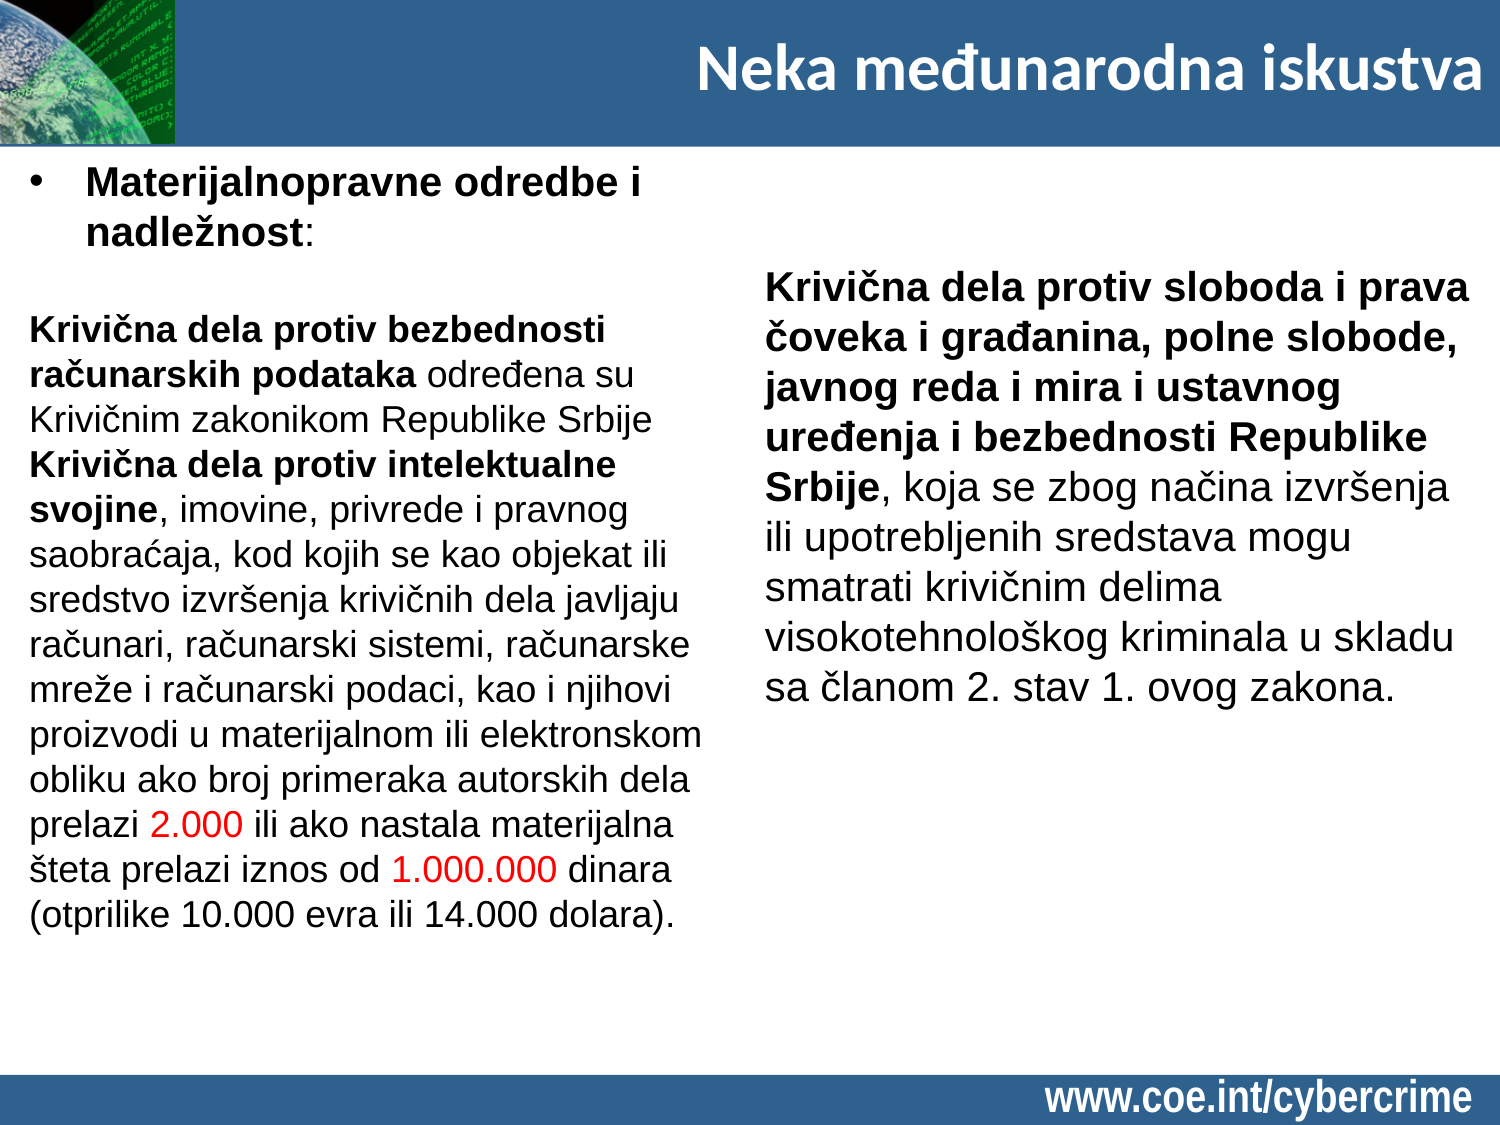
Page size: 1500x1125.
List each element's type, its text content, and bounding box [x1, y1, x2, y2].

text_box www.coe.int/cybercrime [1030, 1059, 1500, 1125]
text_box Krivična dela protiv sloboda i prava čoveka i građanina, polne slobode, javnog reda i mira i ustavnog uređenja i bezbednosti Republike Srbije, koja se zbog načina izvršenja ili upotrebljenih sredstava mogu smatrati krivičnim delima visokotehnološkog kriminala u skladu sa članom 2. stav 1. ovog zakona. [749, 252, 1500, 717]
text_box [0, 1073, 1030, 1125]
text_box Materijalnopravne odredbe i nadležnost: Krivična dela protiv bezbednosti računarskih podataka određena su Krivičnim zakonikom Republike Srbije Krivična dela protiv intelektualne svojine, imovine, privrede i pravnog saobraćaja, kod kojih se kao objekat ili sredstvo izvršenja krivičnih dela javljaju računari, računarski sistemi, računarske mreže i računarski podaci, kao i njihovi proizvodi u materijalnom ili elektronskom obliku ako broj primeraka autorskih dela prelazi 2.000 ili ako nastala materijalna šteta prelazi iznos od 1.000.000 dinara (otprilike 10.000 evra ili 14.000 dolara). [14, 147, 765, 943]
picture [0, 0, 175, 144]
text_box Neka međunarodna iskustva [178, 0, 1500, 149]
